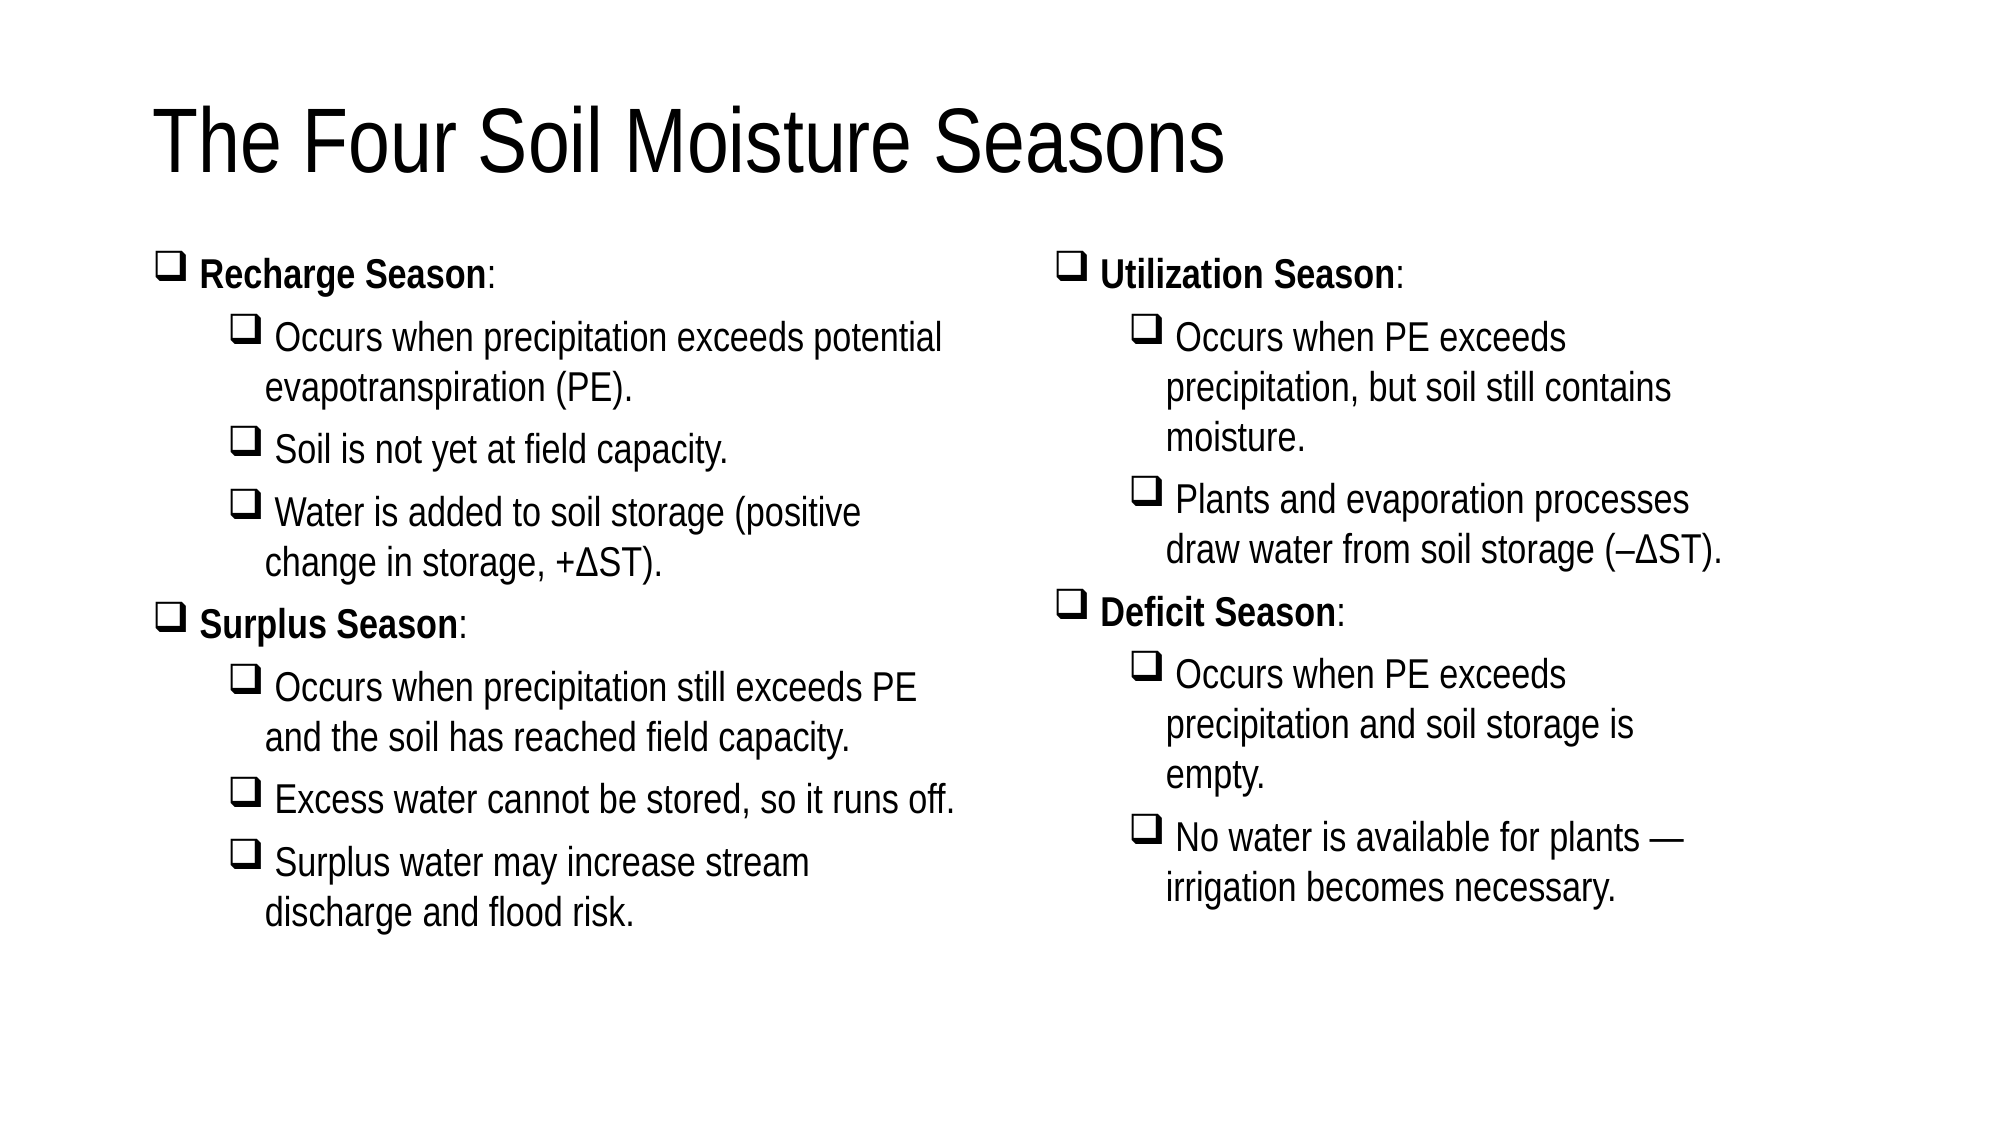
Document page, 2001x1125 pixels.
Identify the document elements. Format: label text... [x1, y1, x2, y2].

title The Four Soil Moisture Seasons [137, 59, 1863, 227]
list Recharge Season: Occurs when precipitation exceeds potential evapotranspiration (PE). Soil is not yet at field capacity. Water is added to soil storage (positive change in storage, +ΔST). Surplus Season: Occurs when precipitation still exceeds PE and the soil has reached field capacity. Excess water cannot be stored, so it runs off. Surplus water may increase stream discharge and flood risk. [137, 239, 978, 1044]
text_box Utilization Season: Occurs when PE exceeds precipitation, but soil still contains moisture. Plants and evaporation processes draw water from soil storage (–ΔST). Deficit Season: Occurs when PE exceeds precipitation and soil storage is empty. No water is available for plants — irrigation becomes necessary. [1038, 239, 1757, 1044]
